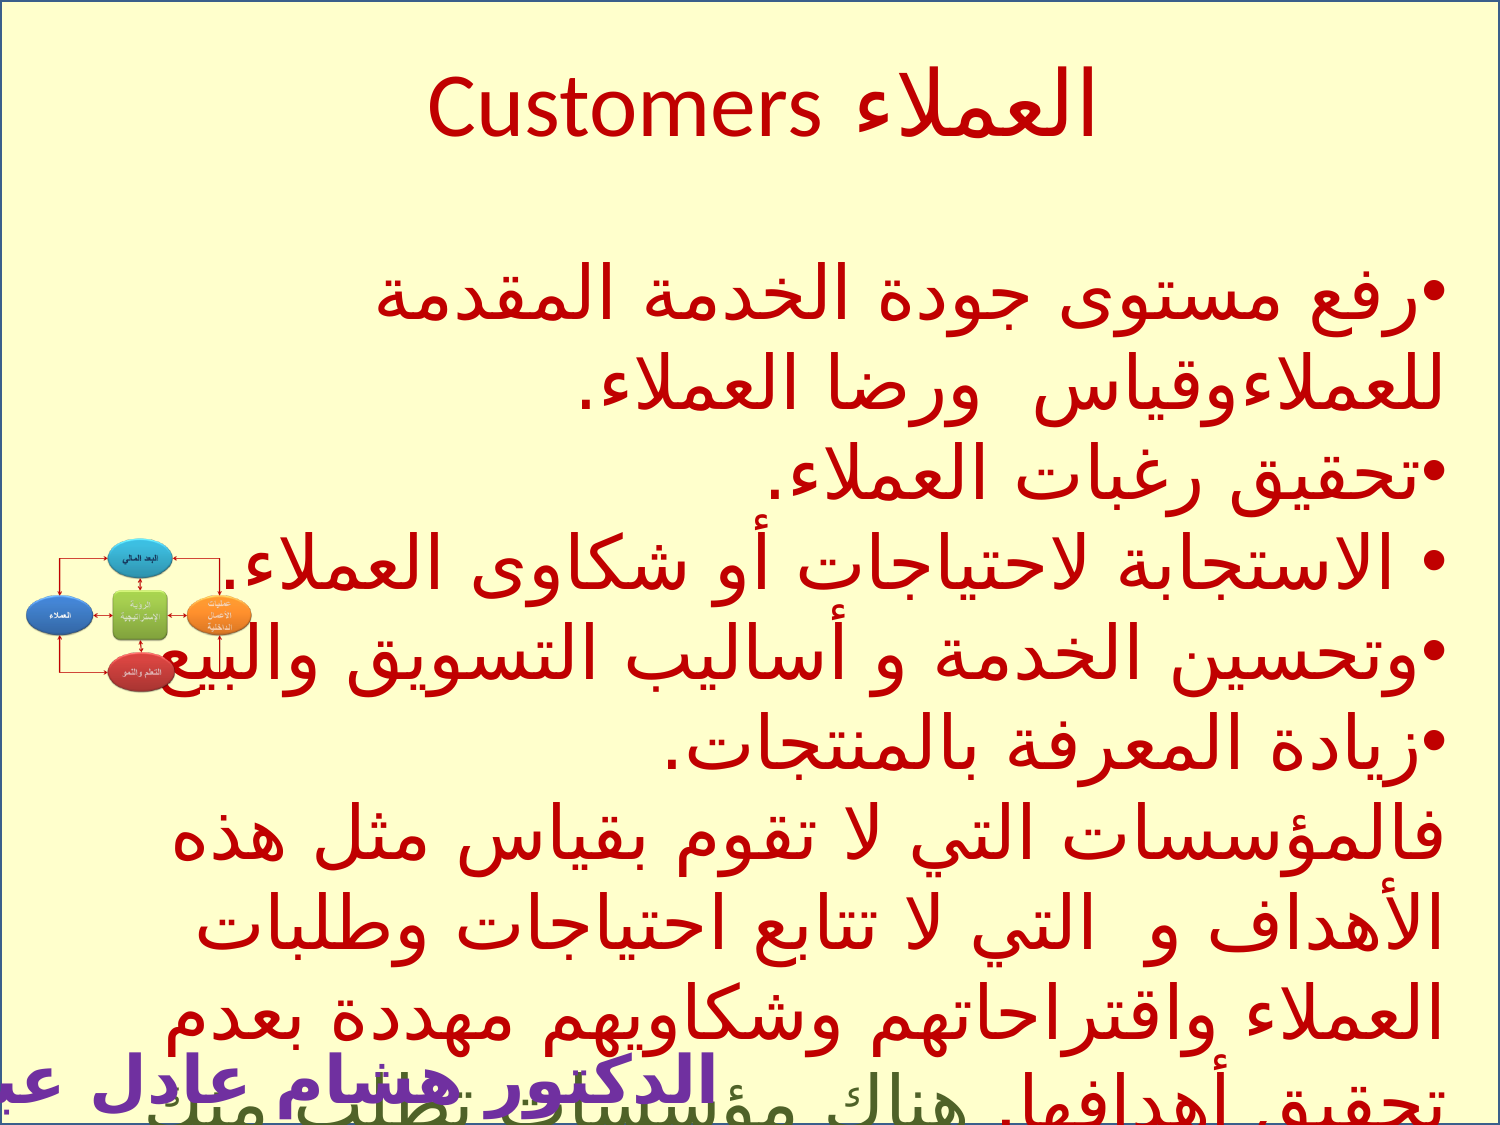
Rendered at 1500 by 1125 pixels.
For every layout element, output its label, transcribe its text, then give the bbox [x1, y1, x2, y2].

text_box العملاء Customers رفع مستوى جودة الخدمة المقدمة للعملاءوقياس ورضا العملاء. تحقيق رغبات العملاء. الاستجابة لاحتياجات أو شكاوى العملاء. وتحسين الخدمة و أساليب التسويق والبيع. زيادة المعرفة بالمنتجات. فالمؤسسات التي لا تقوم بقياس مثل هذه الأهداف و التي لا تتابع احتياجات وطلبات العملاء واقتراحاتهم وشكاويهم مهددة بعدم تحقيق أهدافها. هناك مؤسسات تطلب منك إبداء الرأي في الخدمة بعد تلقيها، في حين أنه يجب أن تتم عملية الاستطلاعات مستمرة للتعرف على رغبات واحتياجات العملاء. [37, 37, 1463, 1125]
text_box [0, 0, 1500, 1125]
picture [24, 537, 254, 695]
text_box الدكتور هشام عادل عبهري [0, 1029, 735, 1124]
